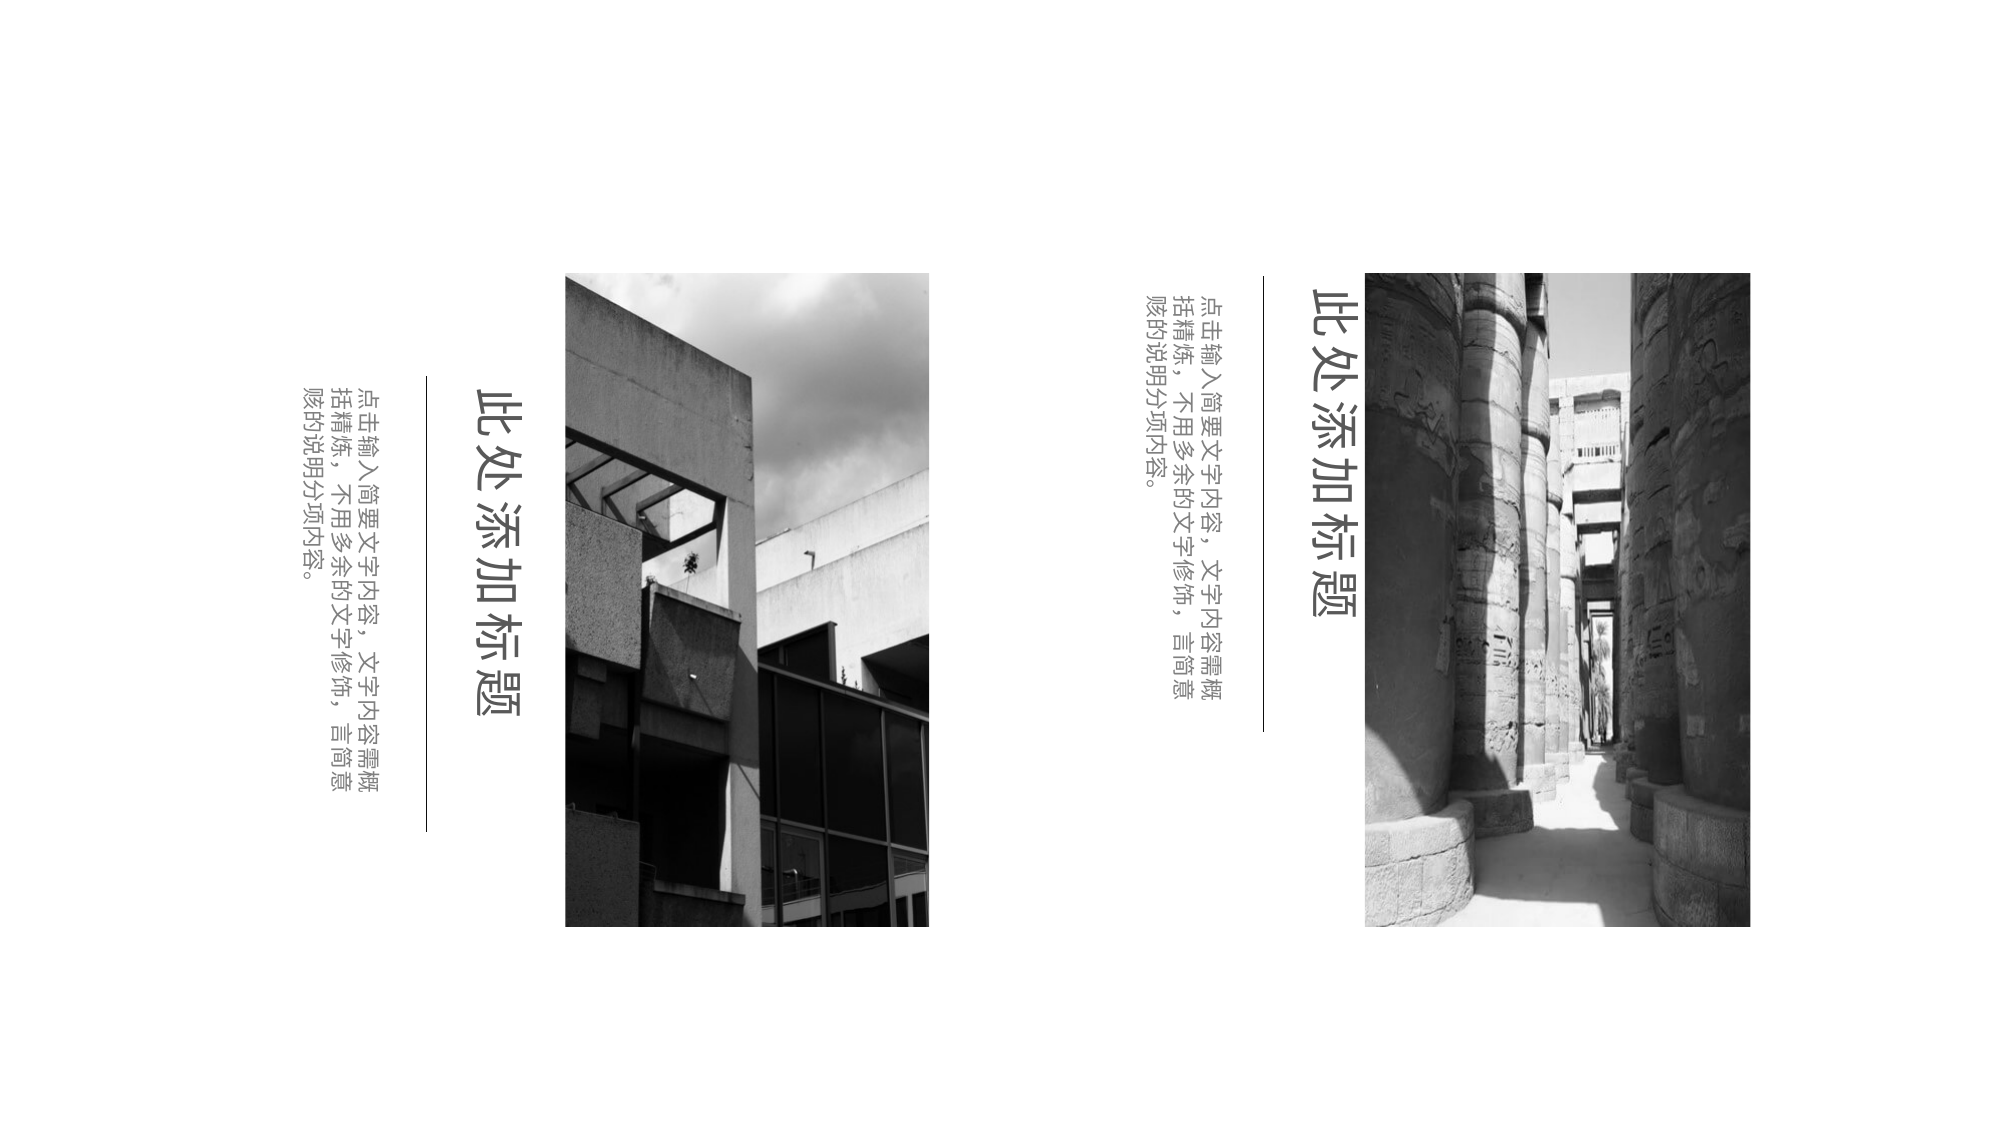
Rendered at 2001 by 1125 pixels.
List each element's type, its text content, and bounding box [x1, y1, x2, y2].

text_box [1263, 273, 1374, 733]
text_box [564, 272, 930, 927]
text_box 点击输入简要文字内容，文字内容需概括精炼，不用多余的文字修饰，言简意赅的说明分项内容。 [1128, 281, 1242, 717]
text_box [1364, 272, 1751, 927]
text_box 点击输入简要文字内容，文字内容需概括精炼，不用多余的文字修饰，言简意赅的说明分项内容。 [285, 372, 400, 809]
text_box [426, 372, 538, 832]
